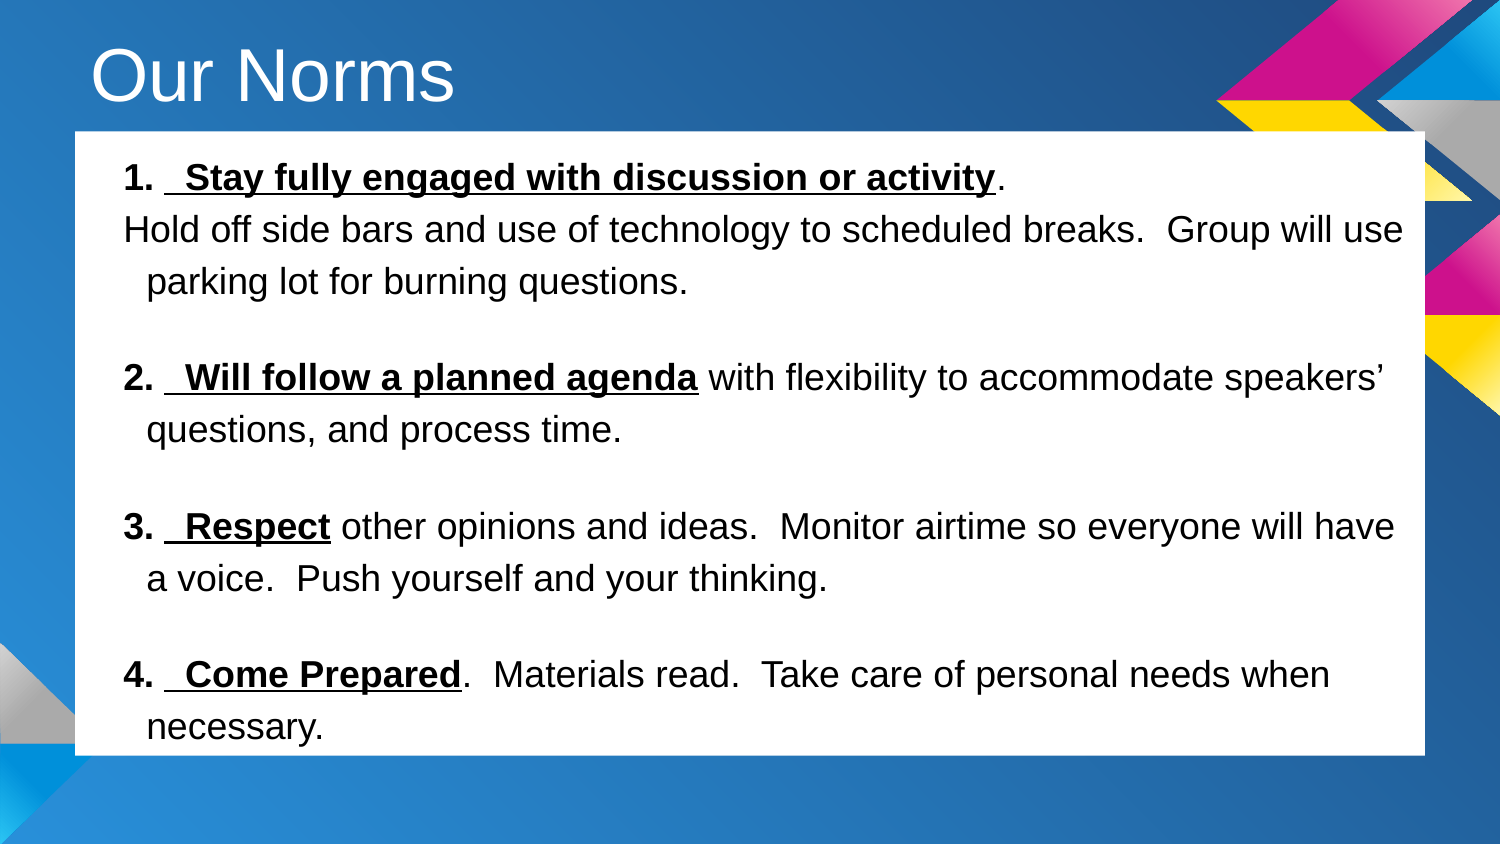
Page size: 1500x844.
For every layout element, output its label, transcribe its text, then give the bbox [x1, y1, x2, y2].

title Our Norms [75, 28, 605, 131]
list 1. Stay fully engaged with discussion or activity. Hold off side bars and use of technology to scheduled breaks. Group will use parking lot for burning questions. 2. Will follow a planned agenda with flexibility to accommodate speakers’ questions, and process time. 3. Respect other opinions and ideas. Monitor airtime so everyone will have a voice. Push yourself and your thinking. 4. Come Prepared. Materials read. Take care of personal needs when necessary. [75, 131, 1425, 756]
